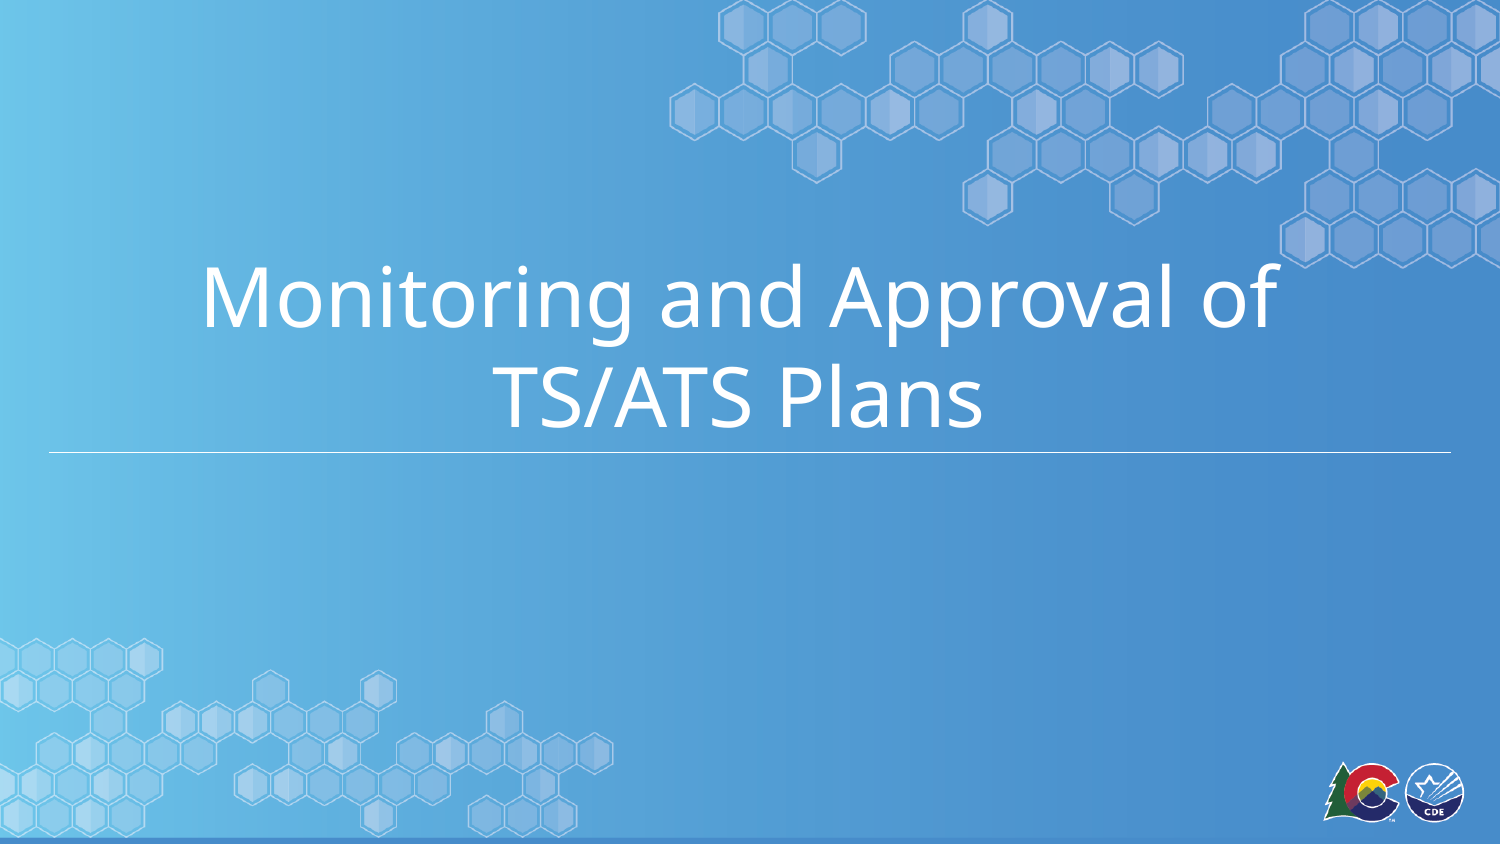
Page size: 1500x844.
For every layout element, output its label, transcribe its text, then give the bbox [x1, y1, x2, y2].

picture [0, 0, 1500, 844]
title Monitoring and Approval of TS/ATS Plans [51, 122, 1449, 459]
